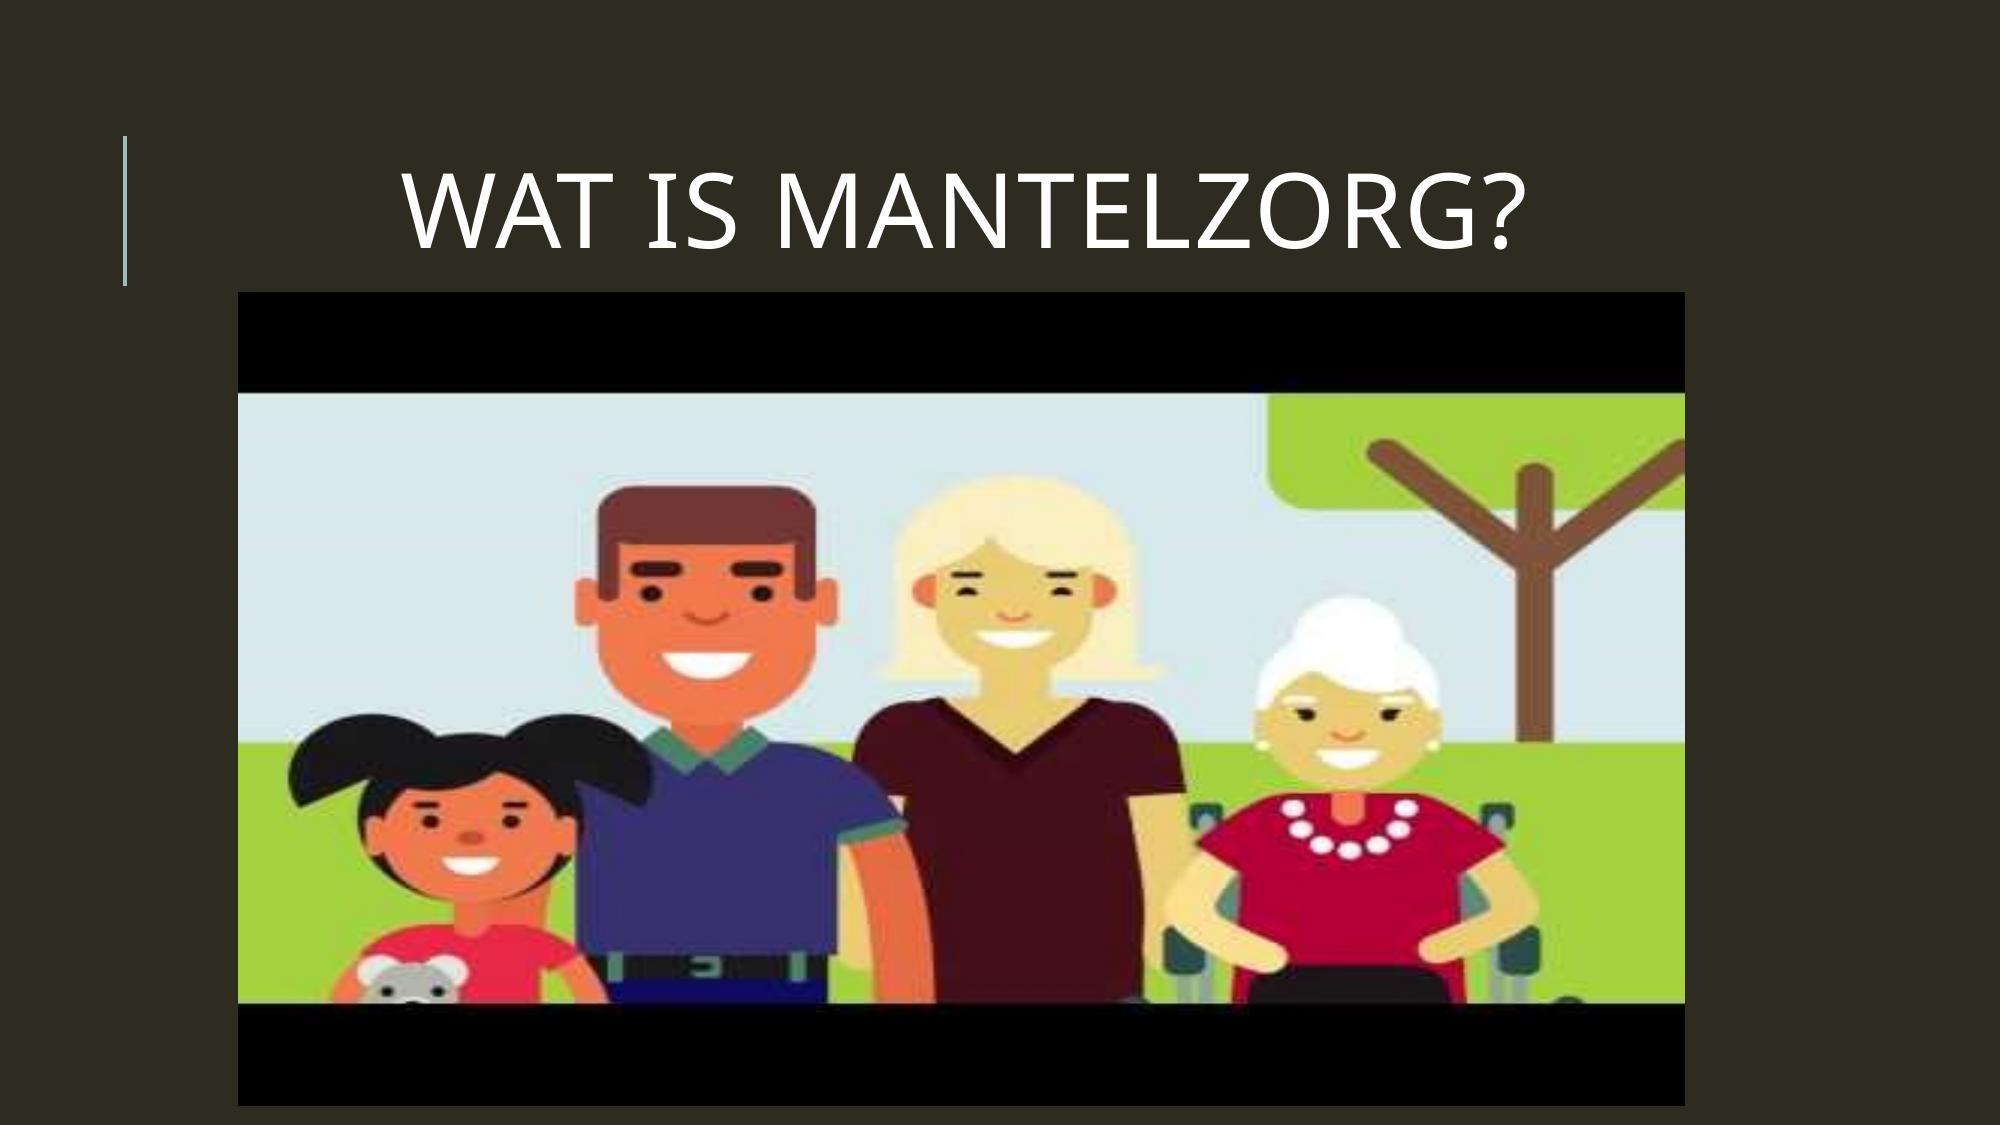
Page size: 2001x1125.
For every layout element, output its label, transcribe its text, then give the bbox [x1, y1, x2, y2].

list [237, 291, 1687, 1107]
title Wat is Mantelzorg? [168, 96, 1763, 342]
